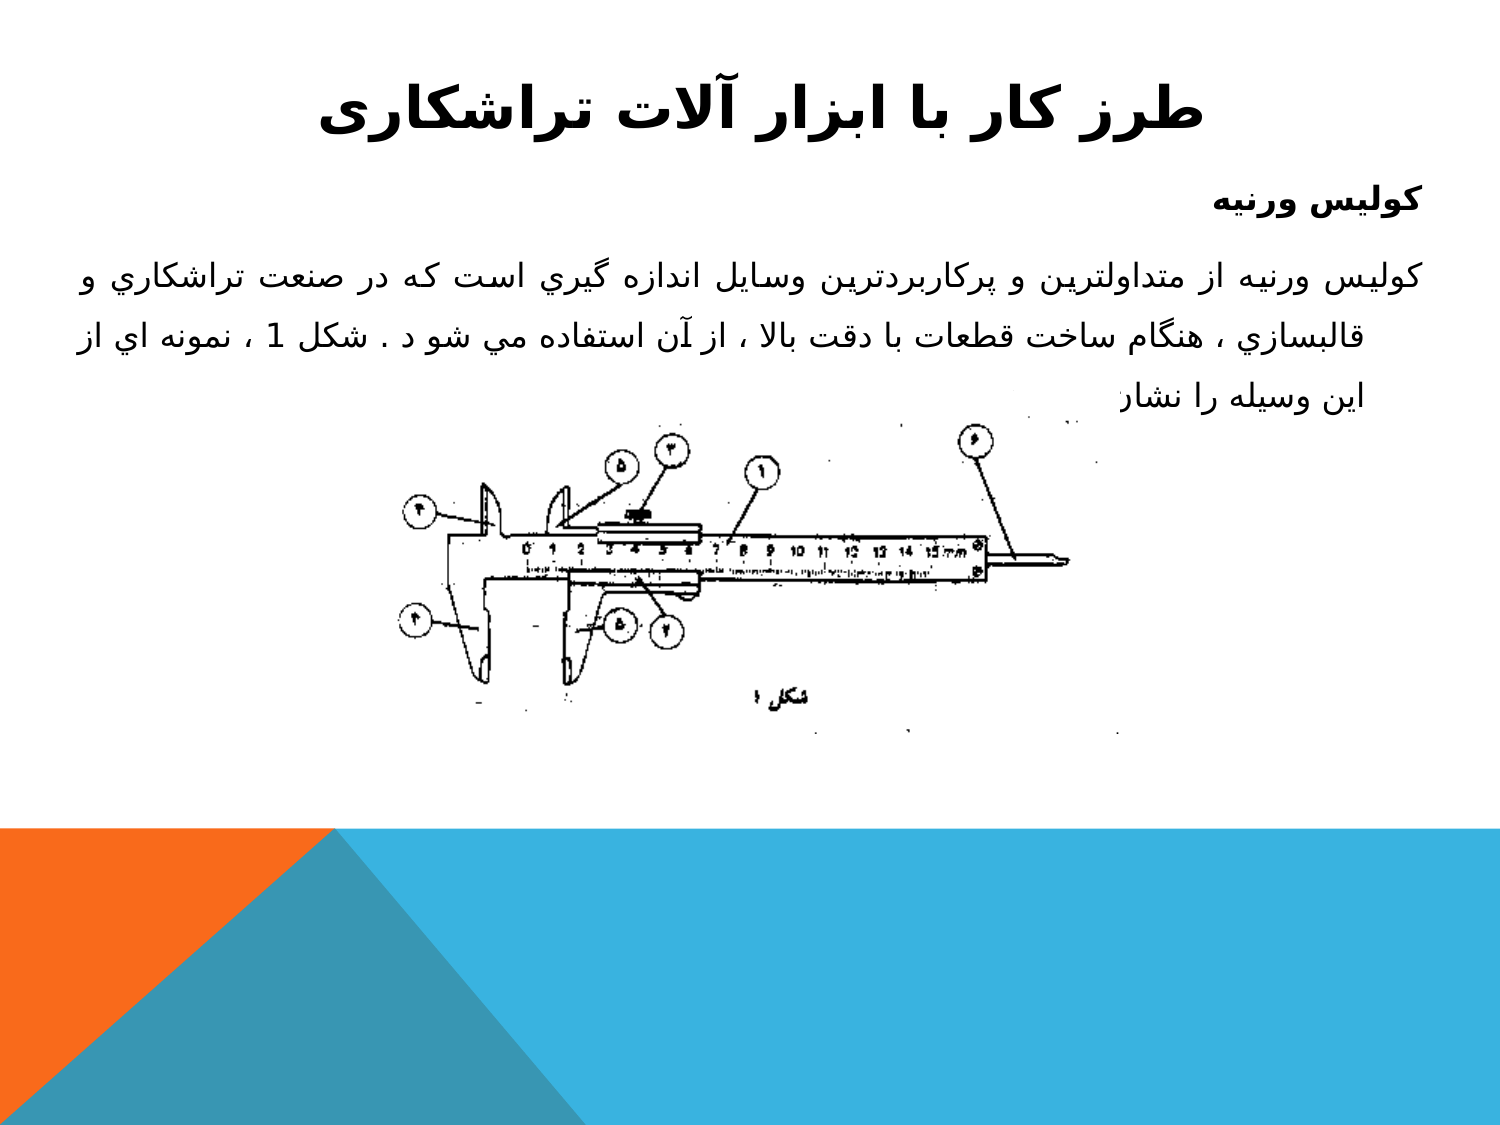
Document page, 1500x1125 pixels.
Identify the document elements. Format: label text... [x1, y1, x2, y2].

list كوليس ورنيه كوليس ورنيه از متداولترين و پركاربردترين وسايل اندازه گيري است كه در صنعت تراشكاري و قالبسازي ، هنگام ساخت قطعات با دقت بالا ، از آن استفاده مي شو د . شكل 1 ، نمونه اي از اين وسيله را نشان مي دهد . [62, 149, 1438, 800]
title طرز کار با ابزار آلات تراشکاری [135, 60, 1369, 149]
picture [379, 391, 1120, 734]
